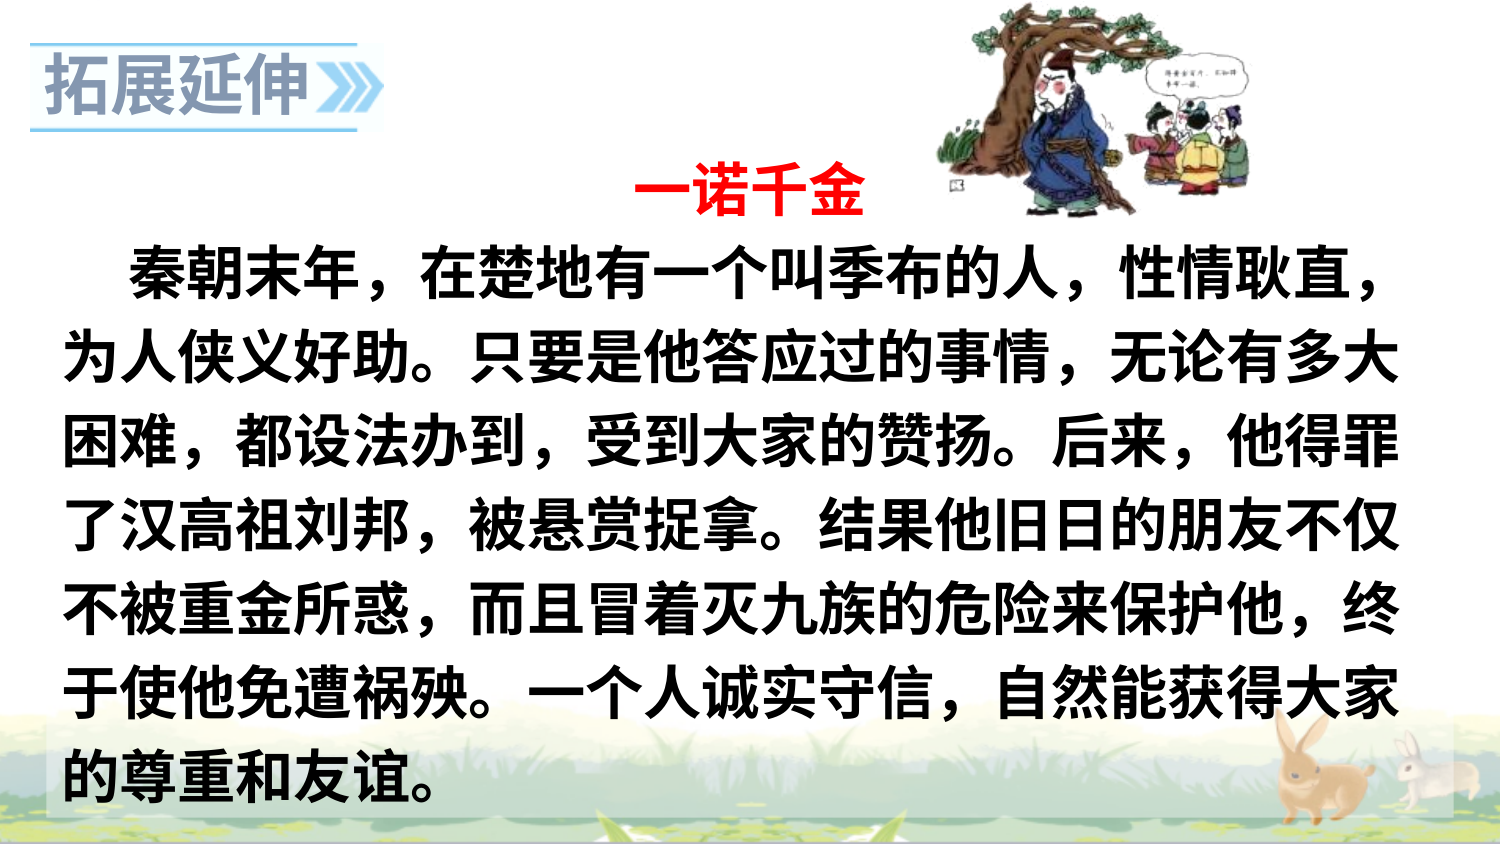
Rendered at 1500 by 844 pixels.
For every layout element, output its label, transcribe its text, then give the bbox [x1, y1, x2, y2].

text_box 一诺千金 秦朝末年，在楚地有一个叫季布的人，性情耿直，为人侠义好助。只要是他答应过的事情，无论有多大困难，都设法办到，受到大家的赞扬。后来，他得罪 了汉高祖刘邦，被悬赏捉拿。结果他旧日的朋友不仅不被重金所惑，而且冒着灭九族的危险来保护他，终于使他免遭祸殃。一个人诚实守信，自然能获得大家的尊重和友谊。 [46, 131, 1454, 818]
picture [0, 0, 1500, 844]
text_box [17, 35, 384, 132]
